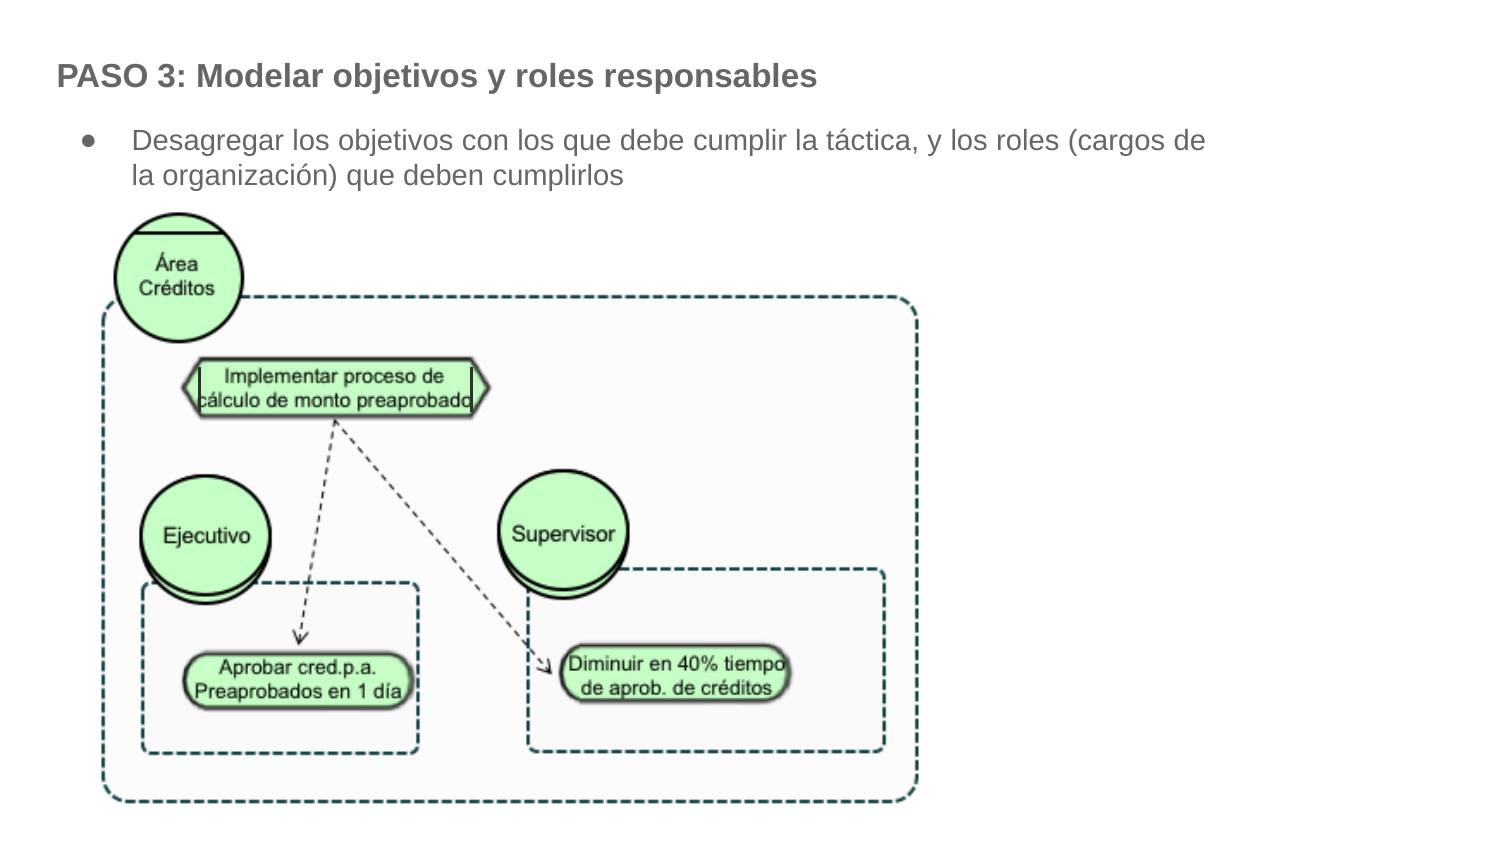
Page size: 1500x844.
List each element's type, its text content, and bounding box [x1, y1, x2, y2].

picture [32, 201, 974, 826]
text_box PASO 3: Modelar objetivos y roles responsables Desagregar los objetivos con los que debe cumplir la táctica, y los roles (cargos de la organización) que deben cumplirlos [41, 39, 1250, 140]
